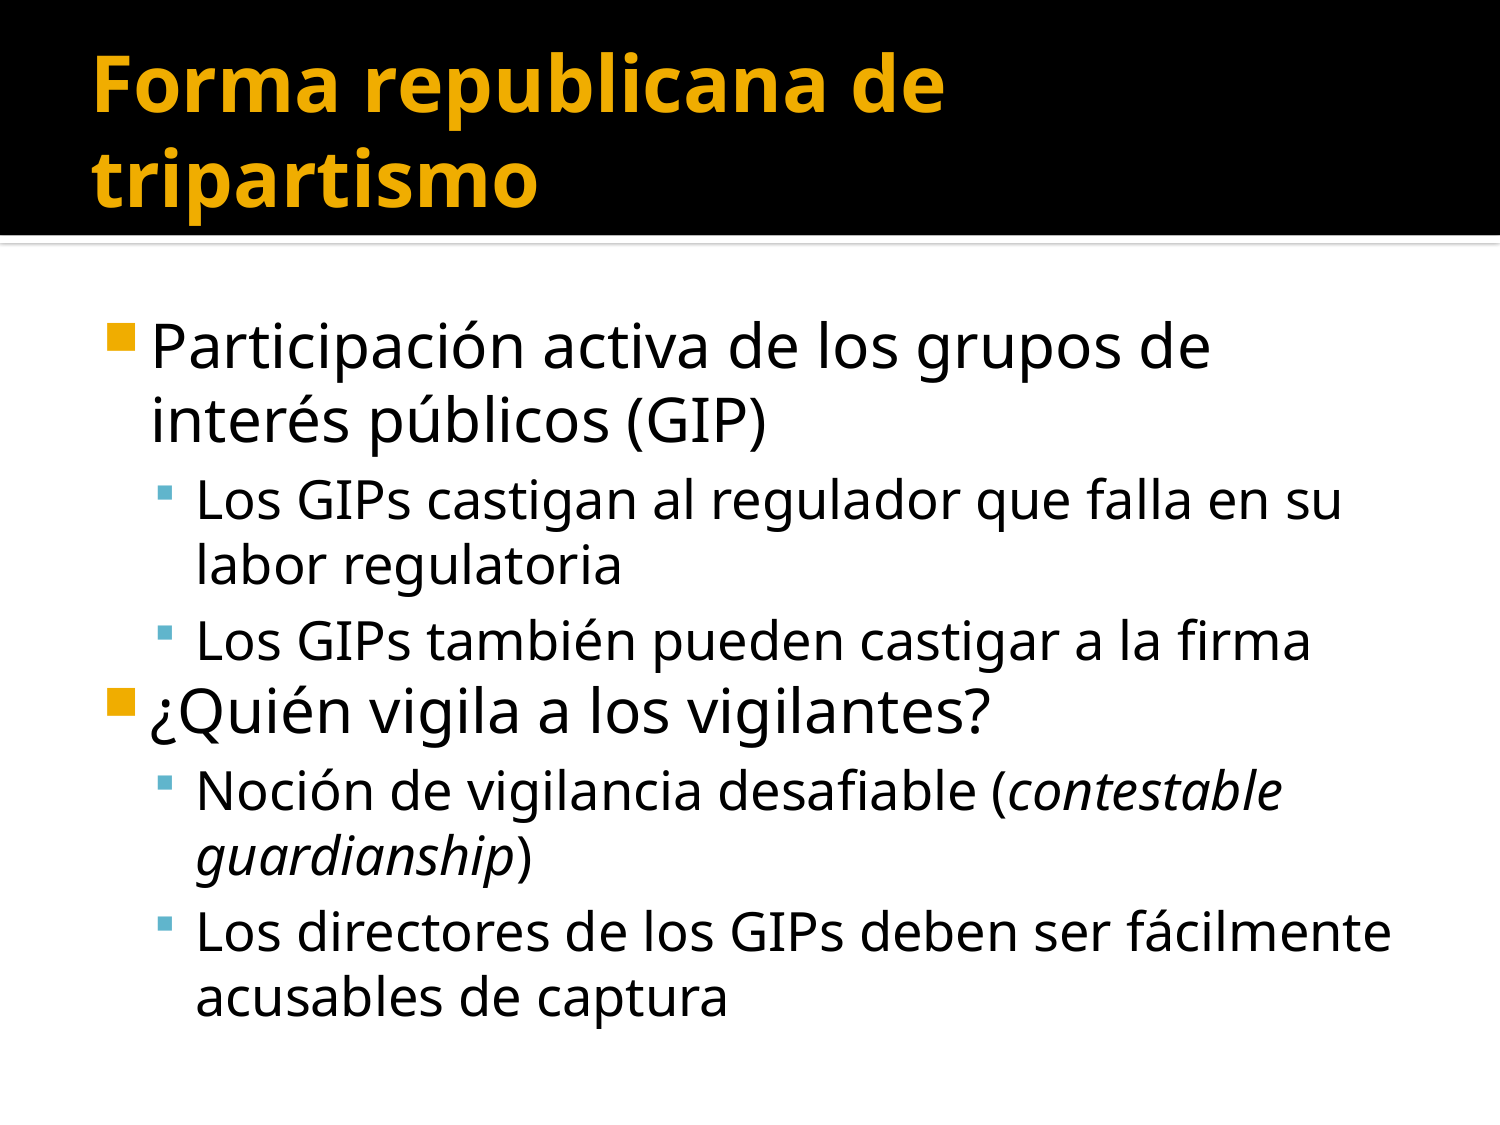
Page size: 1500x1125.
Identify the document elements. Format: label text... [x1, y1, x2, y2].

title Forma republicana de tripartismo [75, 25, 1425, 231]
list Participación activa de los grupos de interés públicos (GIP) Los GIPs castigan al regulador que falla en su labor regulatoria Los GIPs también pueden castigar a la firma ¿Quién vigila a los vigilantes? Noción de vigilancia desafiable (contestable guardianship) Los directores de los GIPs deben ser fácilmente acusables de captura [75, 291, 1425, 1050]
